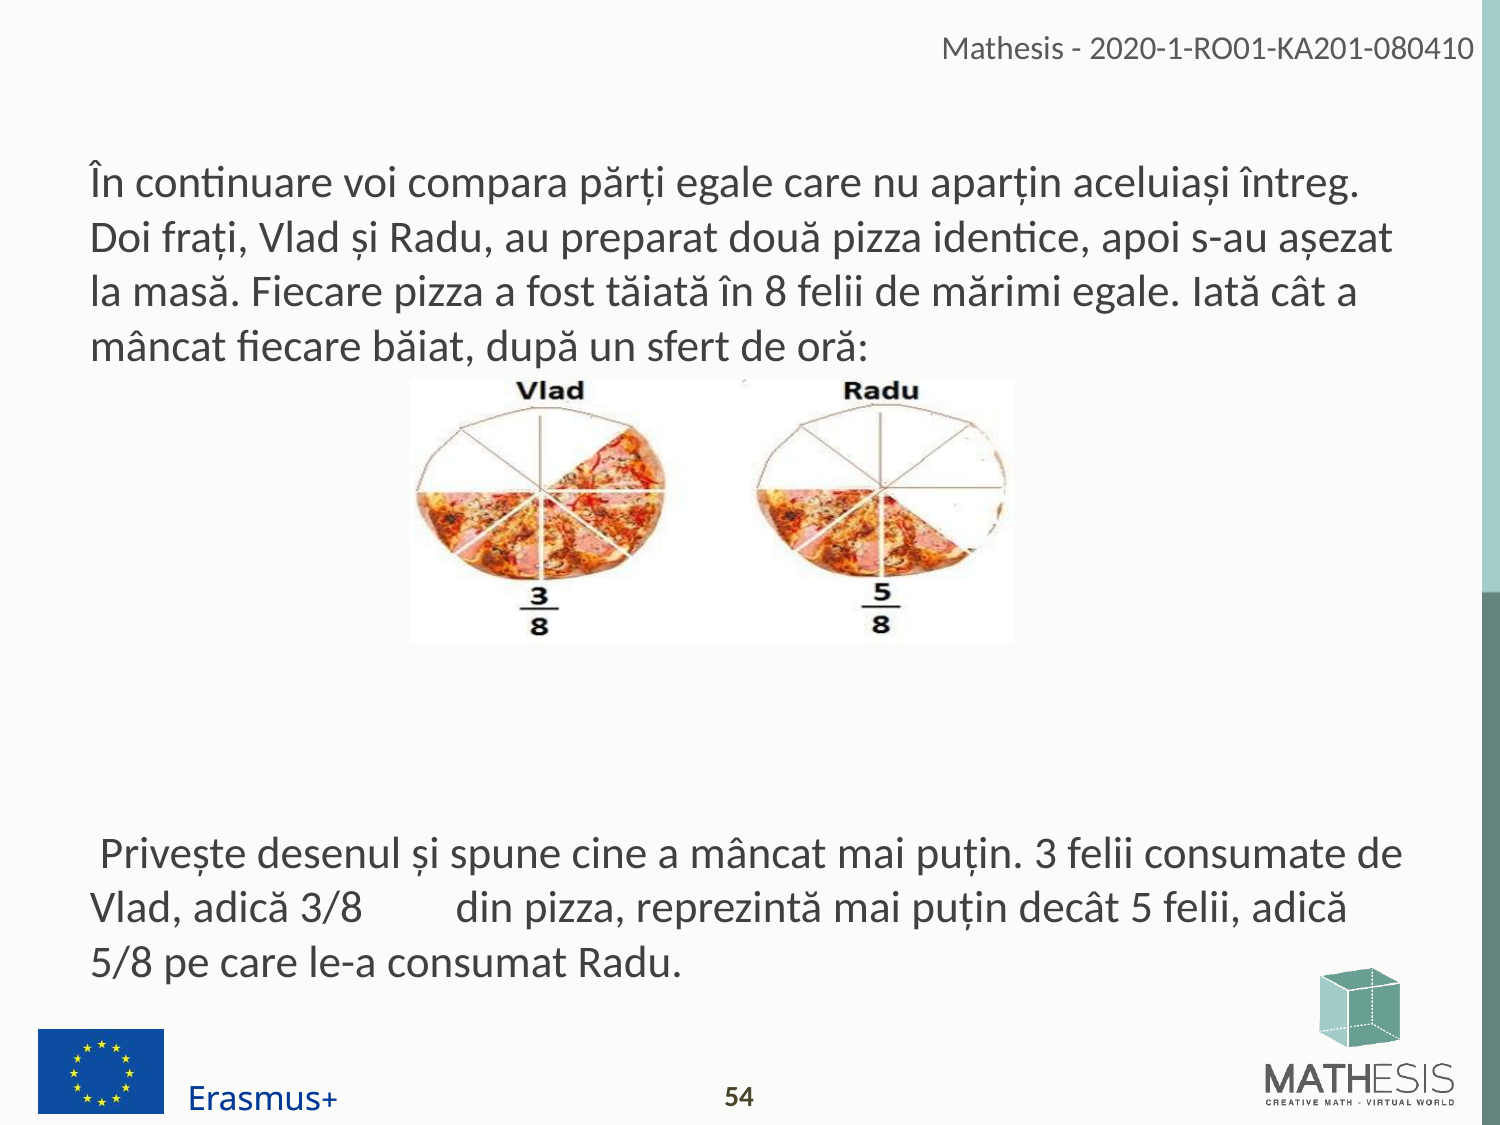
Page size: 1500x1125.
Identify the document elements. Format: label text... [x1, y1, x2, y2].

picture [38, 1029, 164, 1114]
list În continuare voi compara părți egale care nu aparțin aceluiași întreg. Doi frați, Vlad și Radu, au preparat două pizza identice, apoi s-au așezat la masă. Fiecare pizza a fost tăiată în 8 felii de mărimi egale. Iată cât a mâncat fiecare băiat, după un sfert de oră: Privește desenul și spune cine a mâncat mai puțin. 3 felii consumate de Vlad, adică 3/8 din pizza, reprezintă mai puțin decât 5 felii, adică 5/8 pe care le-a consumat Radu. [75, 145, 1425, 1005]
picture [409, 378, 1015, 644]
